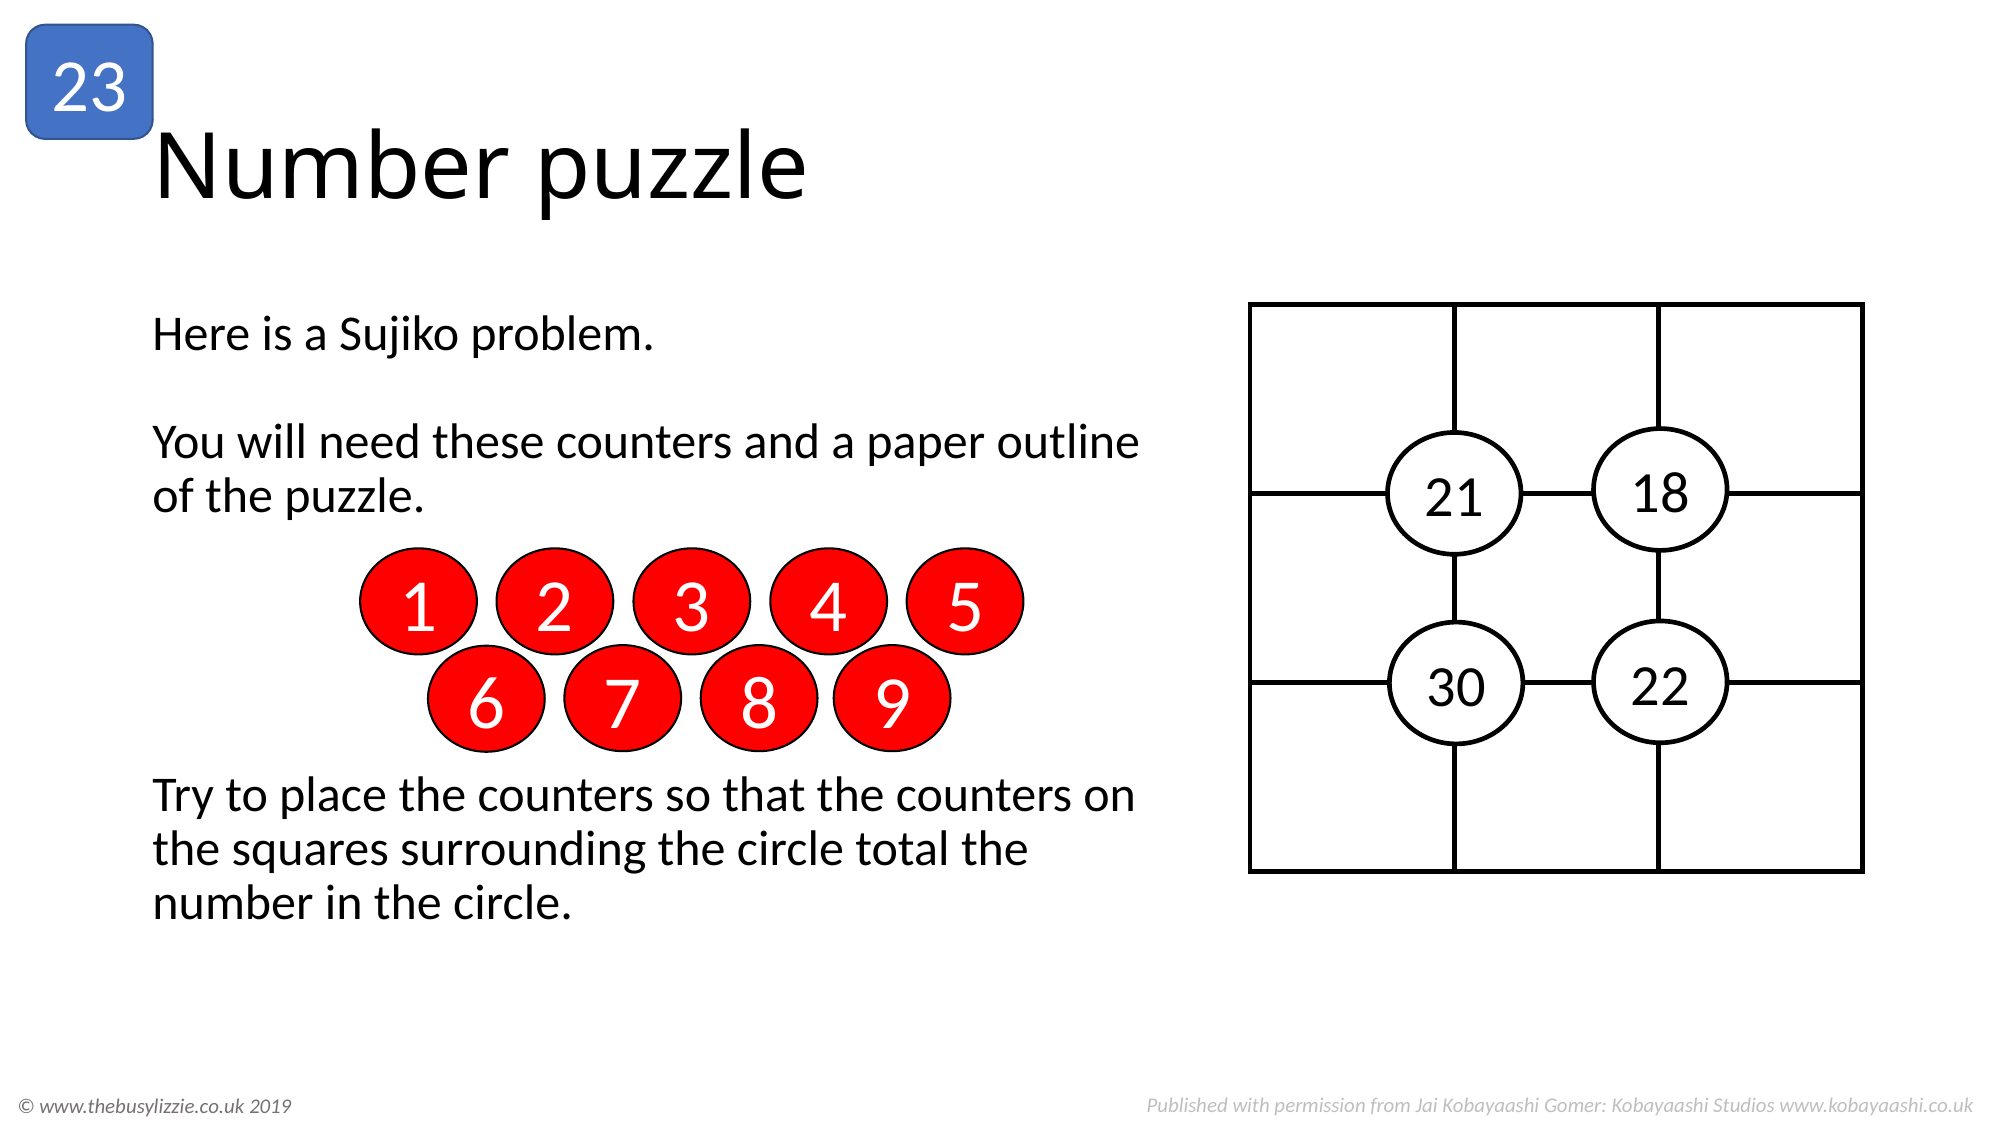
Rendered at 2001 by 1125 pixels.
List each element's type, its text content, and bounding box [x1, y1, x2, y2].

title Number puzzle [137, 59, 1863, 278]
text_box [360, 548, 1024, 752]
list Here is a Sujiko problem. You will need these counters and a paper outline of the puzzle. Try to place the counters so that the counters on the squares surrounding the circle total the number in the circle. [137, 299, 1186, 1049]
text_box Published with permission from Jai Kobayaashi Gomer: Kobayaashi Studios www.kobayaashi.co.uk [1131, 1084, 2000, 1125]
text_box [1250, 304, 1863, 872]
text_box © www.thebusylizzie.co.uk 2019 [2, 1085, 311, 1125]
text_box 23 [25, 23, 154, 140]
